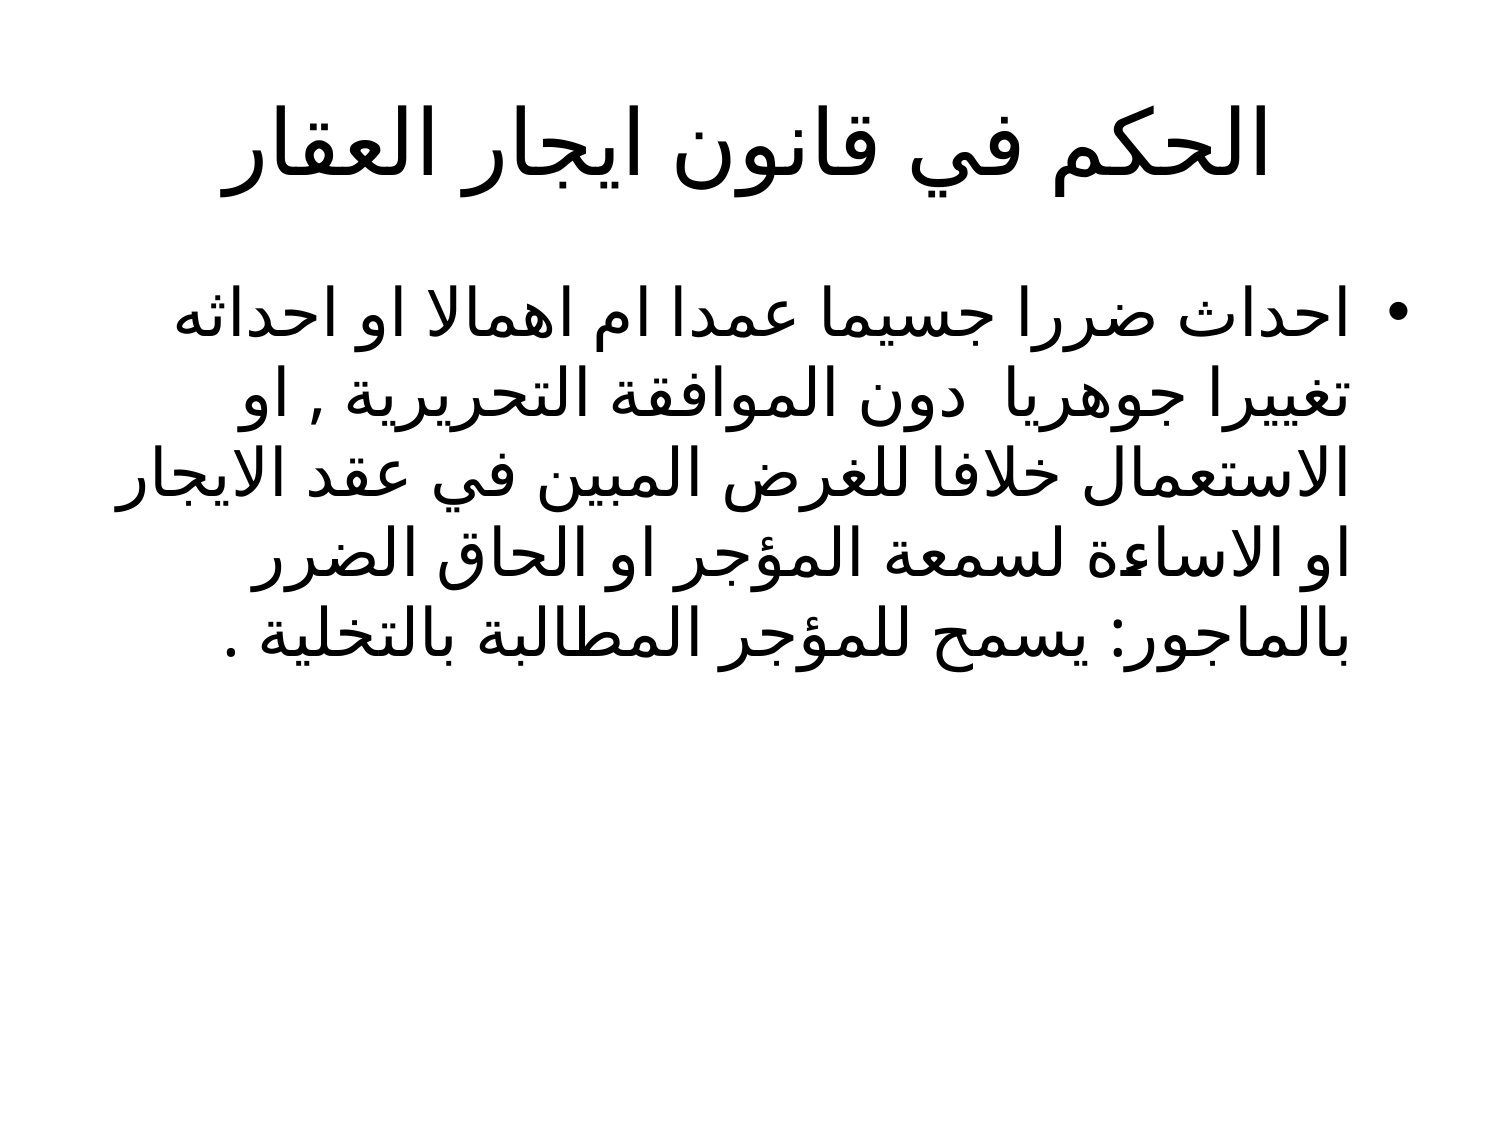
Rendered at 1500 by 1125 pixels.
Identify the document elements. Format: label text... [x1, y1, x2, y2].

title الحكم في قانون ايجار العقار [75, 45, 1425, 233]
list احداث ضررا جسيما عمدا ام اهمالا او احداثه تغييرا جوهريا دون الموافقة التحريرية , او الاستعمال خلافا للغرض المبين في عقد الايجار او الاساءة لسمعة المؤجر او الحاق الضرر بالماجور: يسمح للمؤجر المطالبة بالتخلية . [75, 262, 1425, 1005]
